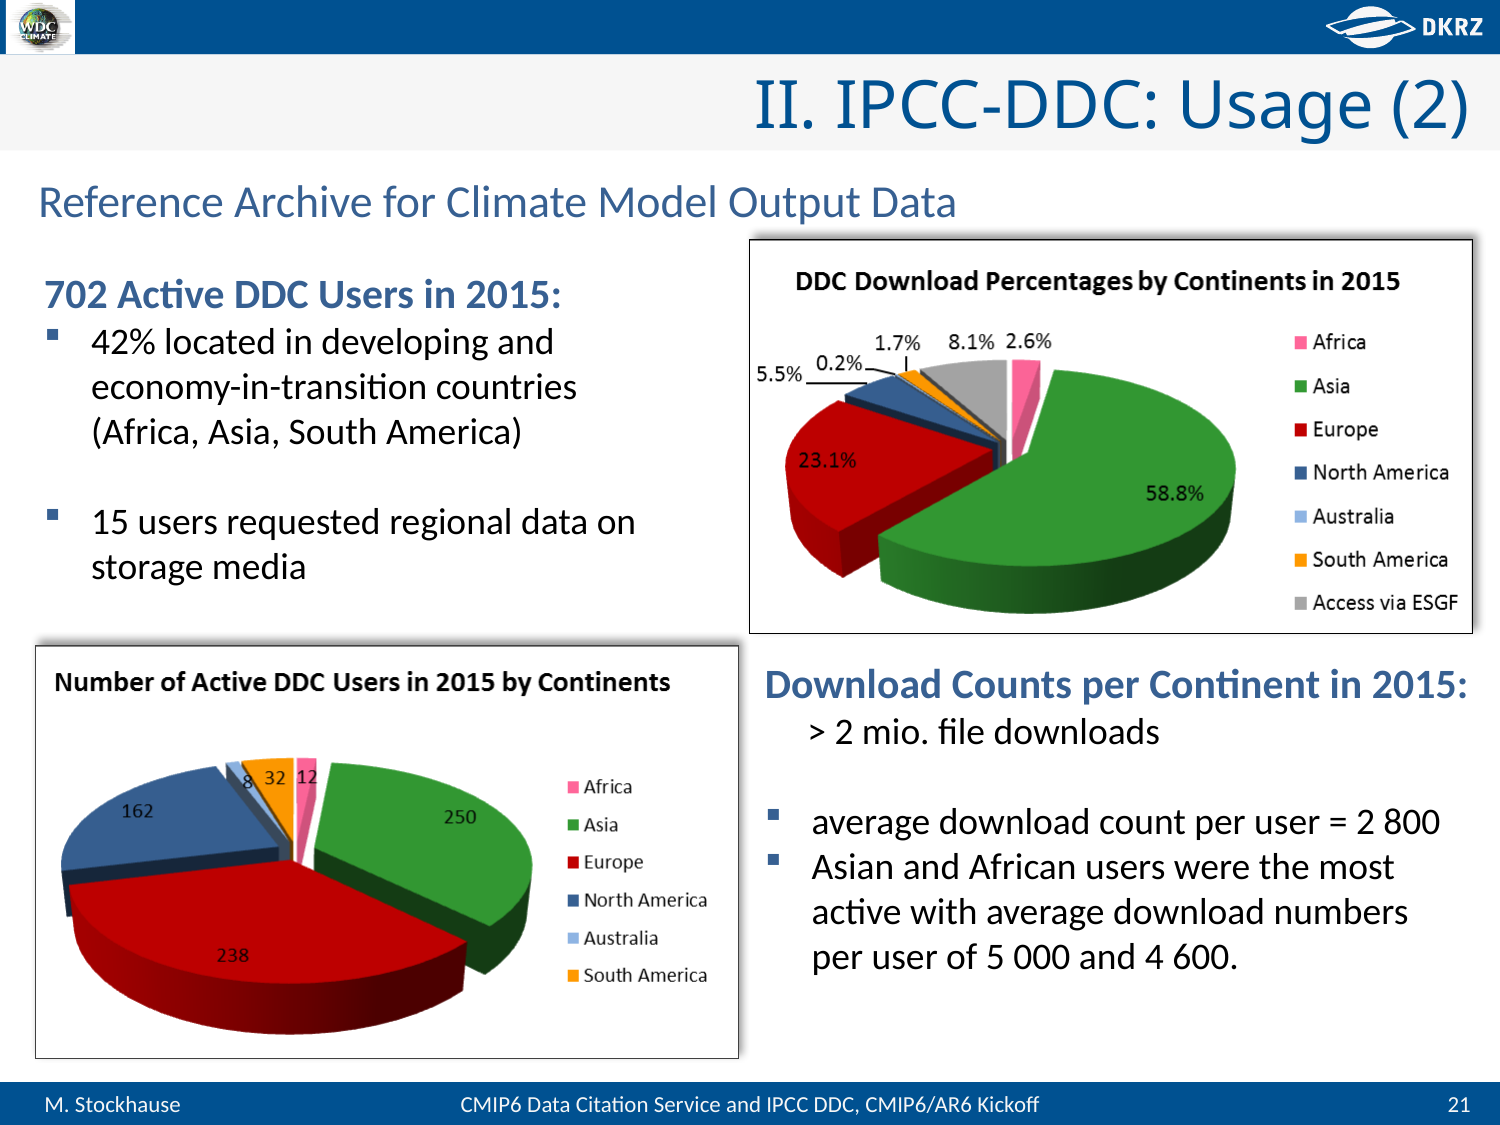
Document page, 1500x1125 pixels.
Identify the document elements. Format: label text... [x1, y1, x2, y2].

text_box 702 Active DDC Users in 2015: 42% located in developing and economy-in-transition countries (Africa, Asia, South America) 15 users requested regional data on storage media [29, 259, 680, 595]
picture [749, 238, 1472, 634]
text_box Download Counts per Continent in 2015: > 2 mio. file downloads average download count per user = 2 800 Asian and African users were the most active with average download numbers per user of 5 000 and 4 600. [749, 649, 1489, 985]
title II. IPCC-DDC: Usage (2) [0, 54, 1500, 151]
picture [35, 644, 739, 1059]
slide_number 21 [1376, 1082, 1500, 1125]
picture [5, 0, 75, 54]
text_box Reference Archive for Climate Model Output Data [23, 164, 974, 234]
